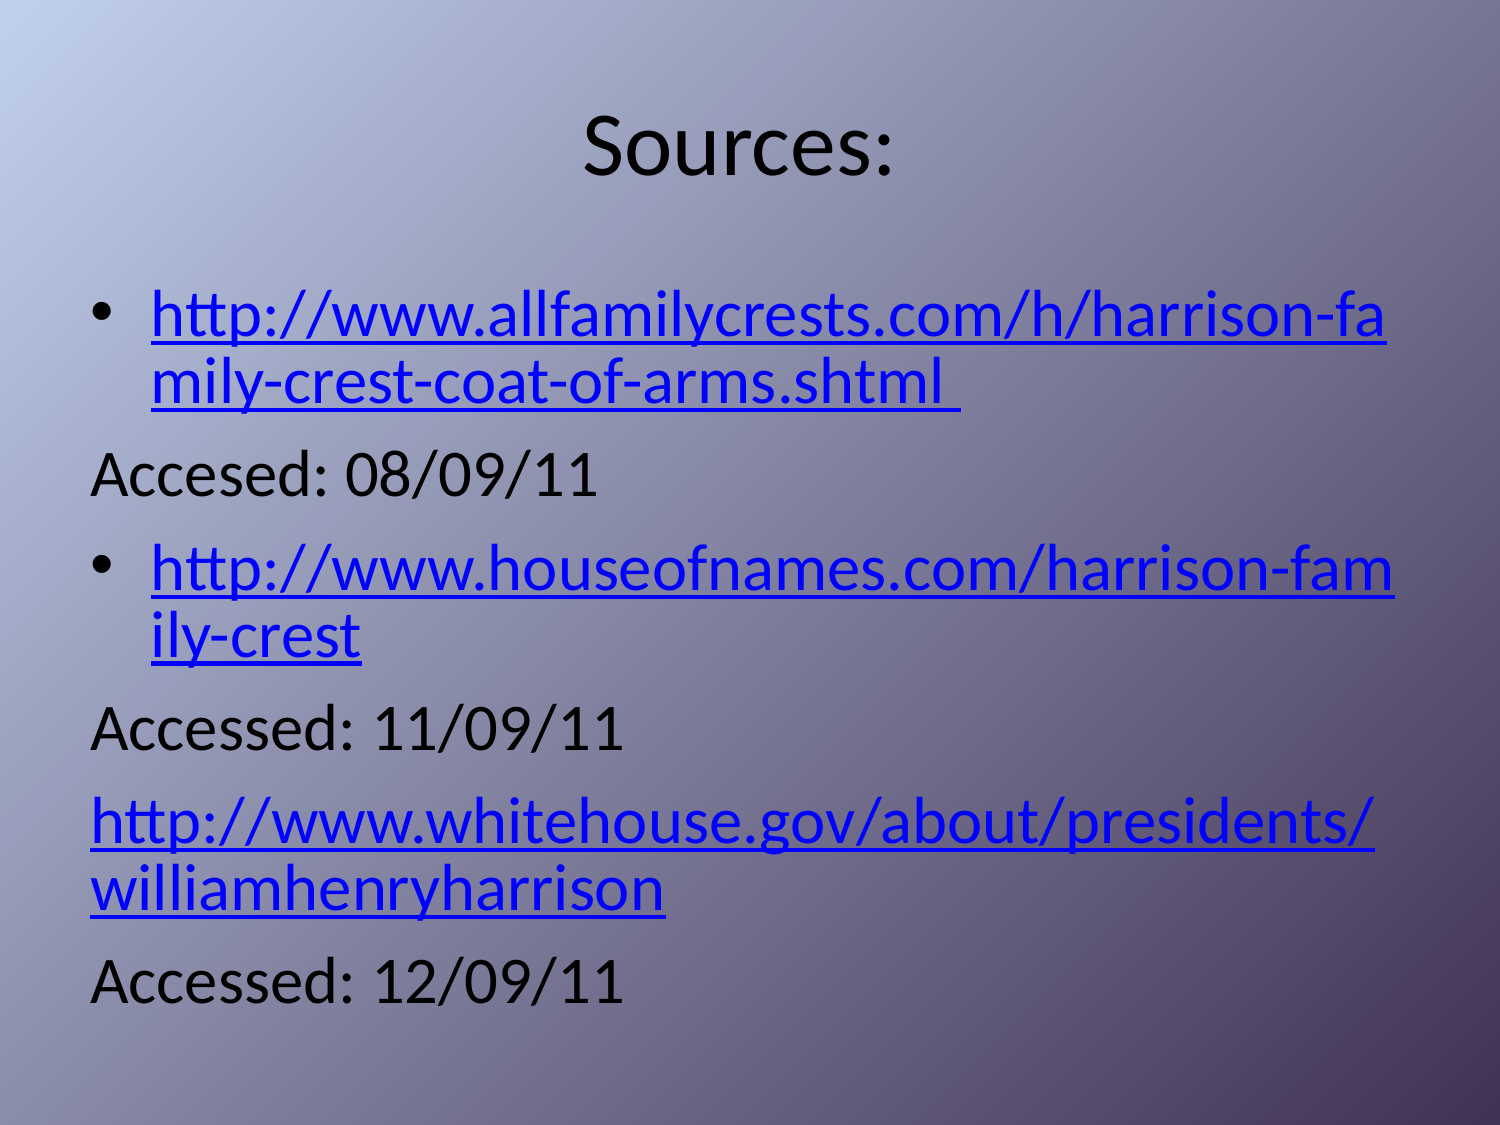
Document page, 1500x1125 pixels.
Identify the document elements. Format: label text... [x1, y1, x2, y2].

title Sources: [75, 45, 1425, 233]
list http://www.allfamilycrests.com/h/harrison-family-crest-coat-of-arms.shtml Accesed: 08/09/11 http://www.houseofnames.com/harrison-family-crest Accessed: 11/09/11 http://www.whitehouse.gov/about/presidents/williamhenryharrison Accessed: 12/09/11 [75, 262, 1425, 1005]
